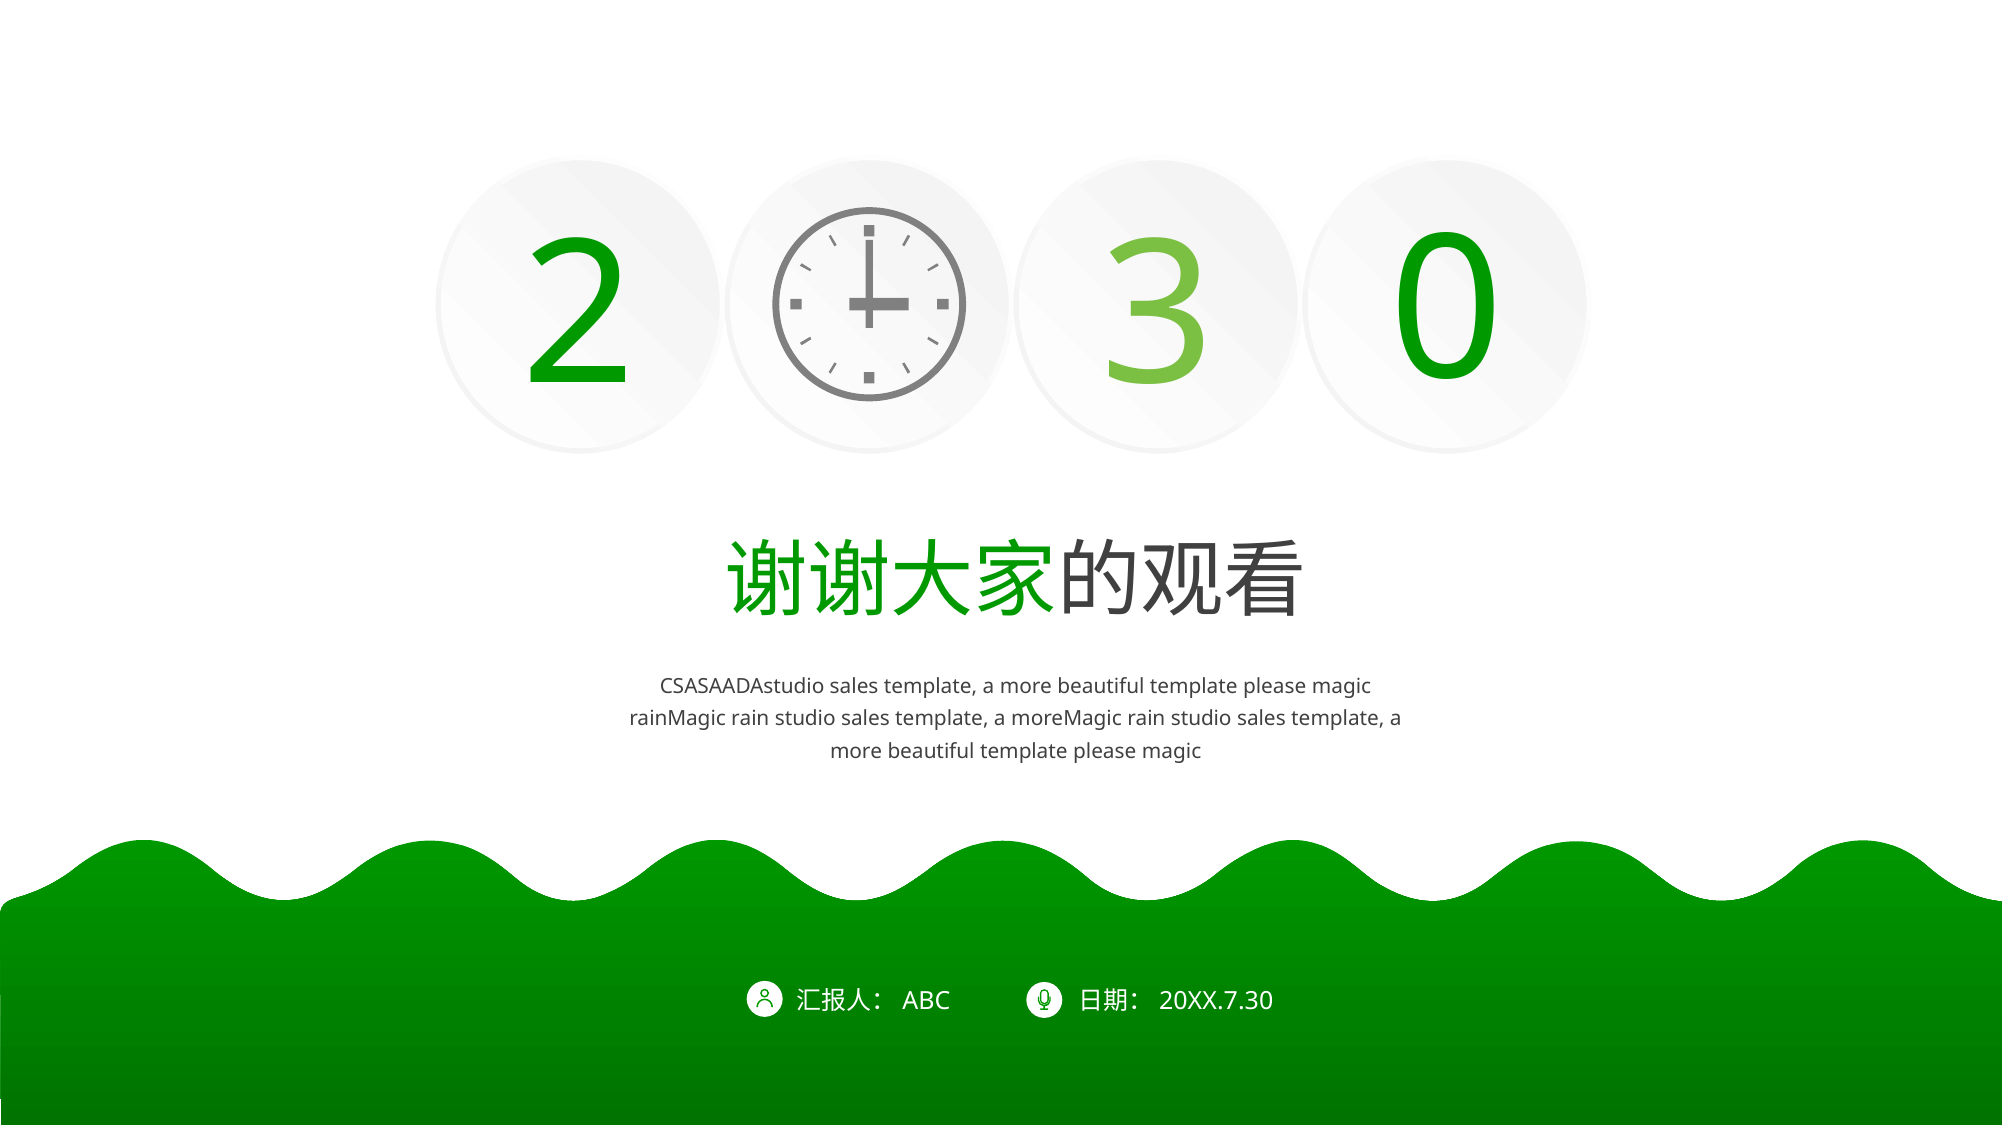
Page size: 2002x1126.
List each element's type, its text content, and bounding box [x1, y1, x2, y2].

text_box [865, 239, 874, 296]
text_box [831, 297, 909, 311]
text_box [435, 154, 723, 454]
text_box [746, 976, 1289, 1023]
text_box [865, 319, 874, 369]
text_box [772, 206, 967, 402]
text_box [1013, 154, 1301, 454]
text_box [724, 154, 1012, 454]
text_box [0, 839, 2001, 1126]
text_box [1302, 154, 1592, 454]
text_box 谢谢大家的观看 [545, 519, 1487, 634]
text_box CSASAADAstudio sales template, a more beautiful template please magic rainMagic rain studio sales template, a moreMagic rain studio sales template, a more beautiful template please magic [607, 657, 1424, 770]
